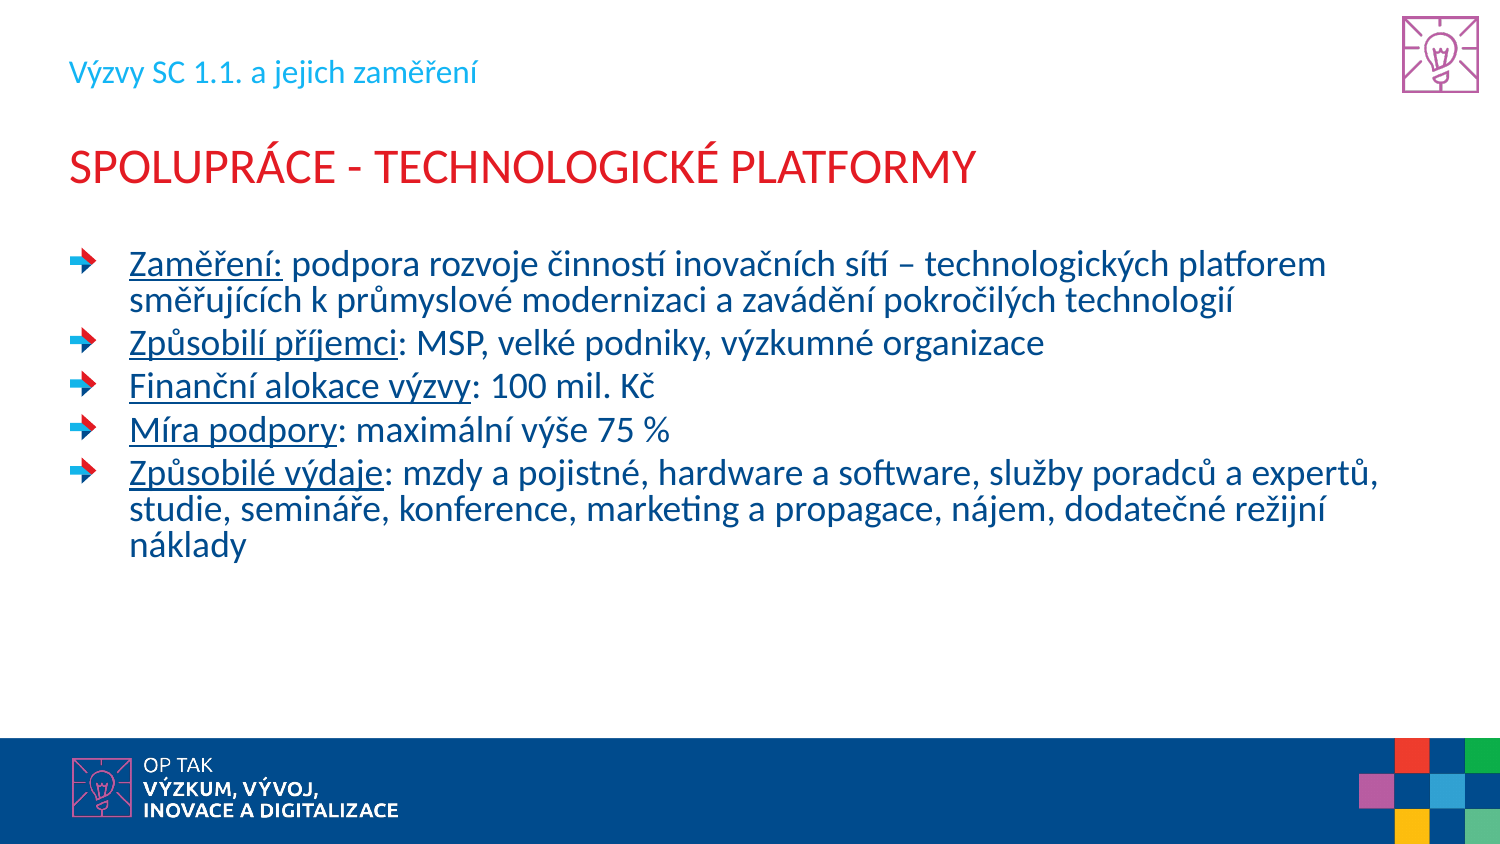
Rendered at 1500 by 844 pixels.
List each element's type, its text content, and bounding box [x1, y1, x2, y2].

picture [1402, 16, 1479, 93]
text_box [55, 755, 769, 830]
title Výzvy SC 1.1. a jejich zaměření [69, 50, 1367, 91]
list SPOLUPRÁCE - TECHNOLOGICKÉ PLATFORMY Zaměření: podpora rozvoje činností inovačních sítí – technologických platforem směřujících k průmyslové modernizaci a zavádění pokročilých technologií Způsobilí příjemci: MSP, velké podniky, výzkumné organizace Finanční alokace výzvy: 100 mil. Kč Míra podpory: maximální výše 75 % Způsobilé výdaje: mzdy a pojistné, hardware a software, služby poradců a expertů, studie, semináře, konference, marketing a propagace, nájem, dodatečné režijní náklady [70, 74, 1451, 709]
picture [72, 756, 398, 819]
picture [1359, 738, 1500, 844]
